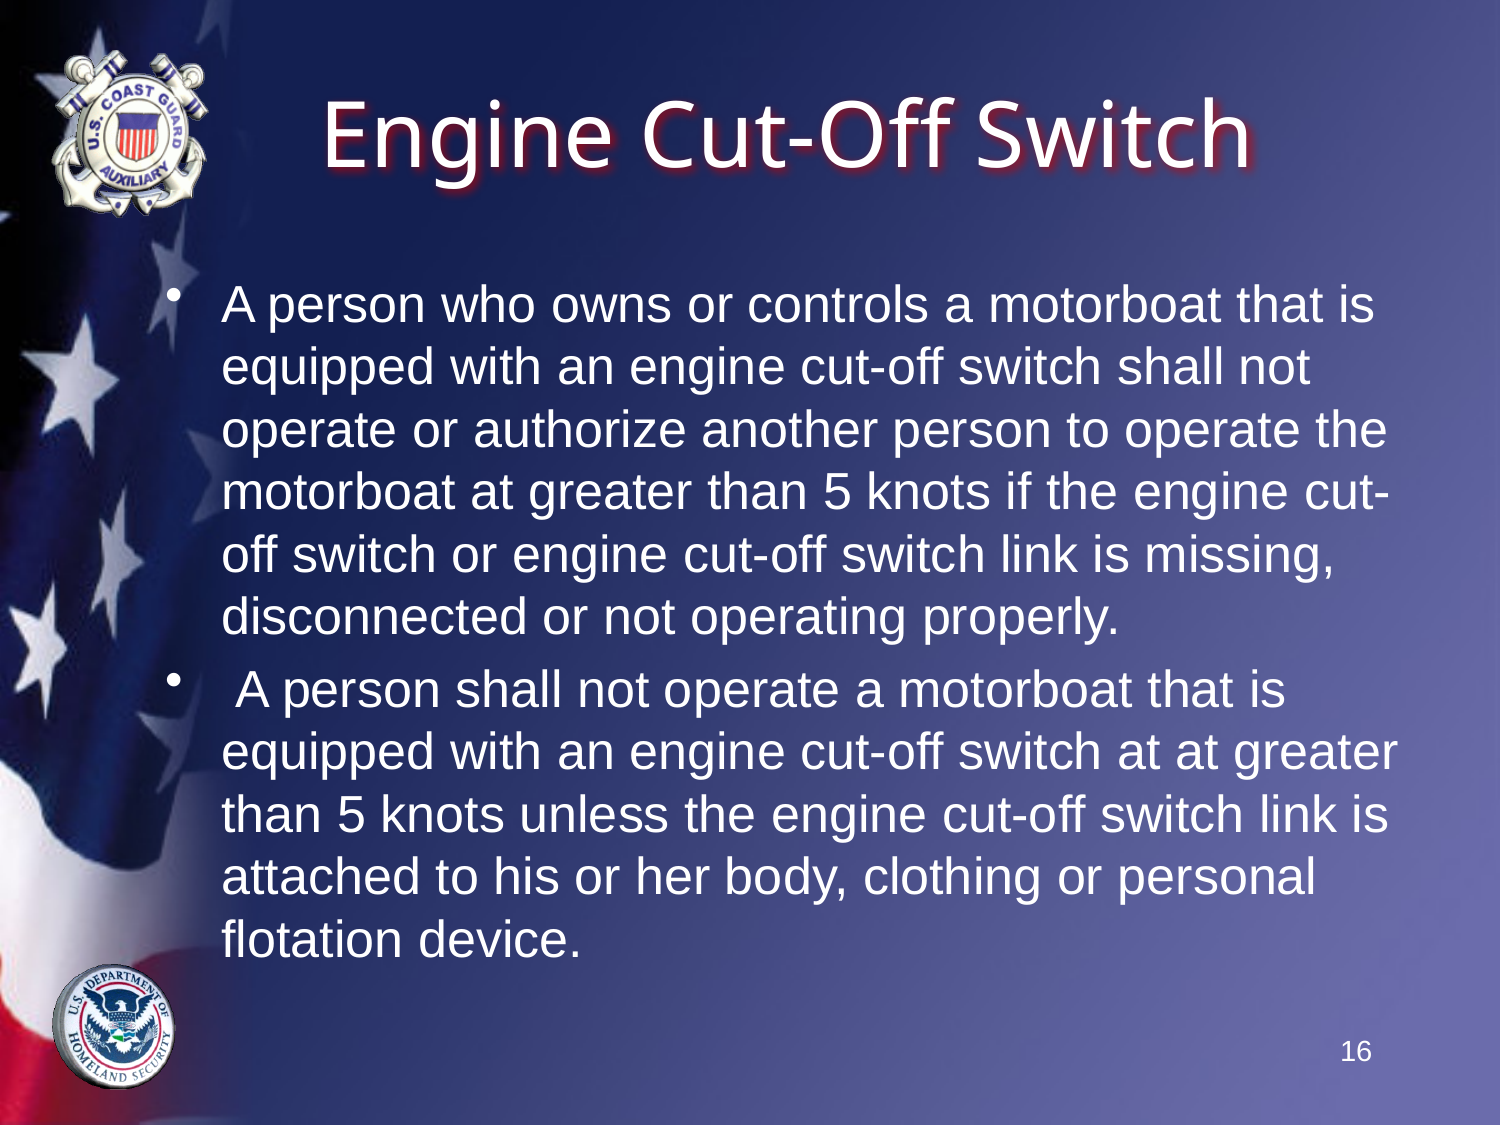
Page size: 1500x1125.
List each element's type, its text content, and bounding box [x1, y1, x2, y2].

slide_number 16 [1074, 1025, 1388, 1100]
list A person who owns or controls a motorboat that is equipped with an engine cut-off switch shall not operate or authorize another person to operate the motorboat at greater than 5 knots if the engine cut-off switch or engine cut-off switch link is missing, disconnected or not operating properly. A person shall not operate a motorboat that is equipped with an engine cut-off switch at at greater than 5 knots unless the engine cut-off switch link is attached to his or her body, clothing or personal flotation device. [150, 262, 1425, 938]
title Engine Cut-Off Switch [150, 37, 1425, 225]
picture [0, 0, 1500, 1125]
